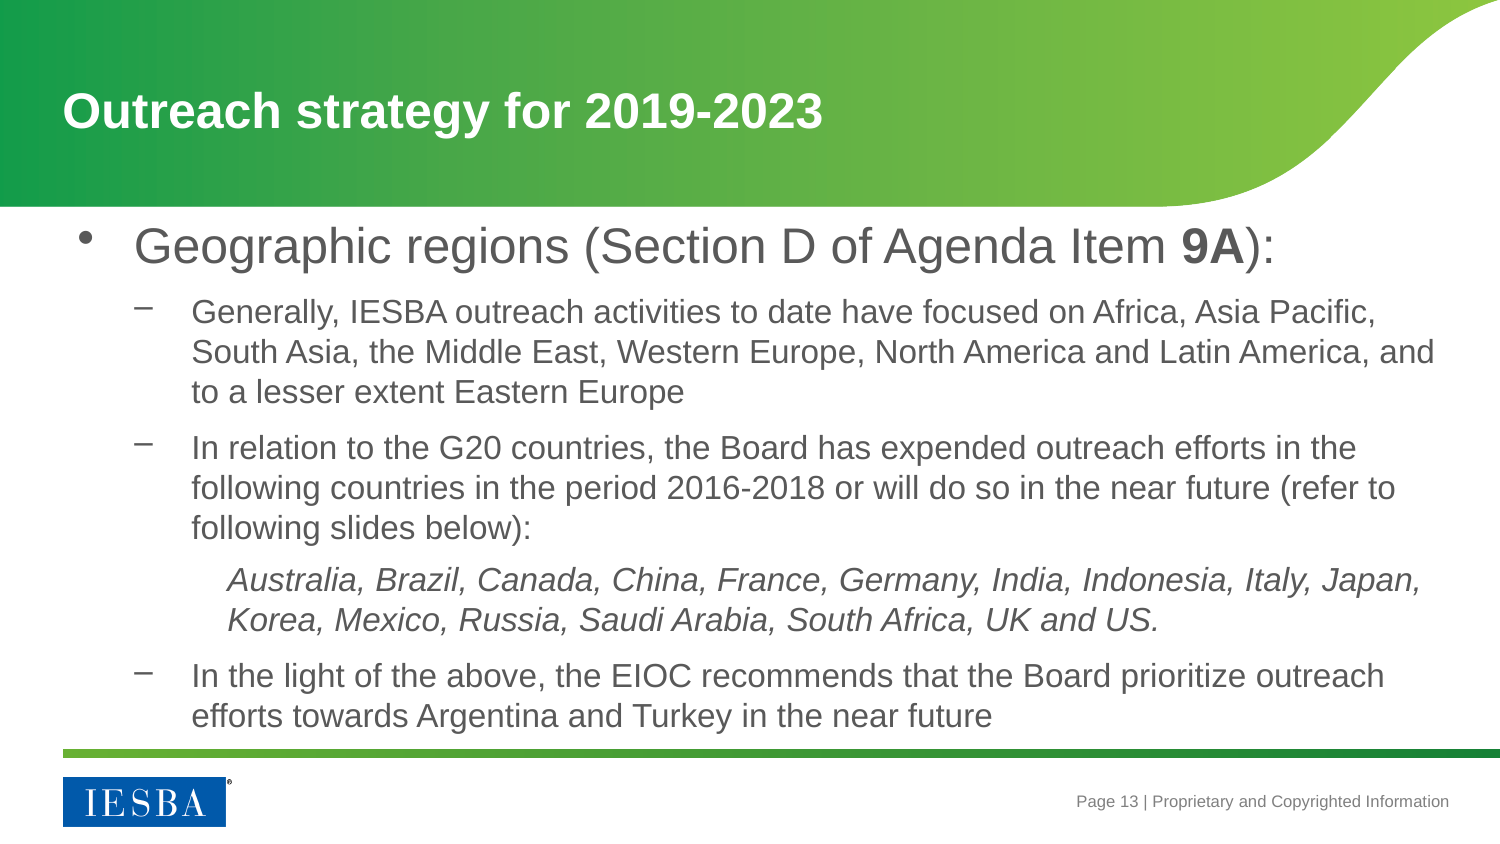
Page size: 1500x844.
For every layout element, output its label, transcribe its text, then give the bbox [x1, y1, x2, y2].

picture [0, 0, 1500, 207]
title Outreach strategy for 2019-2023 [62, 75, 1300, 142]
list Geographic regions (Section D of Agenda Item 9A): Generally, IESBA outreach activities to date have focused on Africa, Asia Pacific, South Asia, the Middle East, Western Europe, North America and Latin America, and to a lesser extent Eastern Europe In relation to the G20 countries, the Board has expended outreach efforts in the following countries in the period 2016-2018 or will do so in the near future (refer to following slides below): Australia, Brazil, Canada, China, France, Germany, India, Indonesia, Italy, Japan, Korea, Mexico, Russia, Saudi Arabia, South Africa, UK and US. In the light of the above, the EIOC recommends that the Board prioritize outreach efforts towards Argentina and Turkey in the near future [62, 206, 1457, 750]
picture [63, 777, 232, 827]
